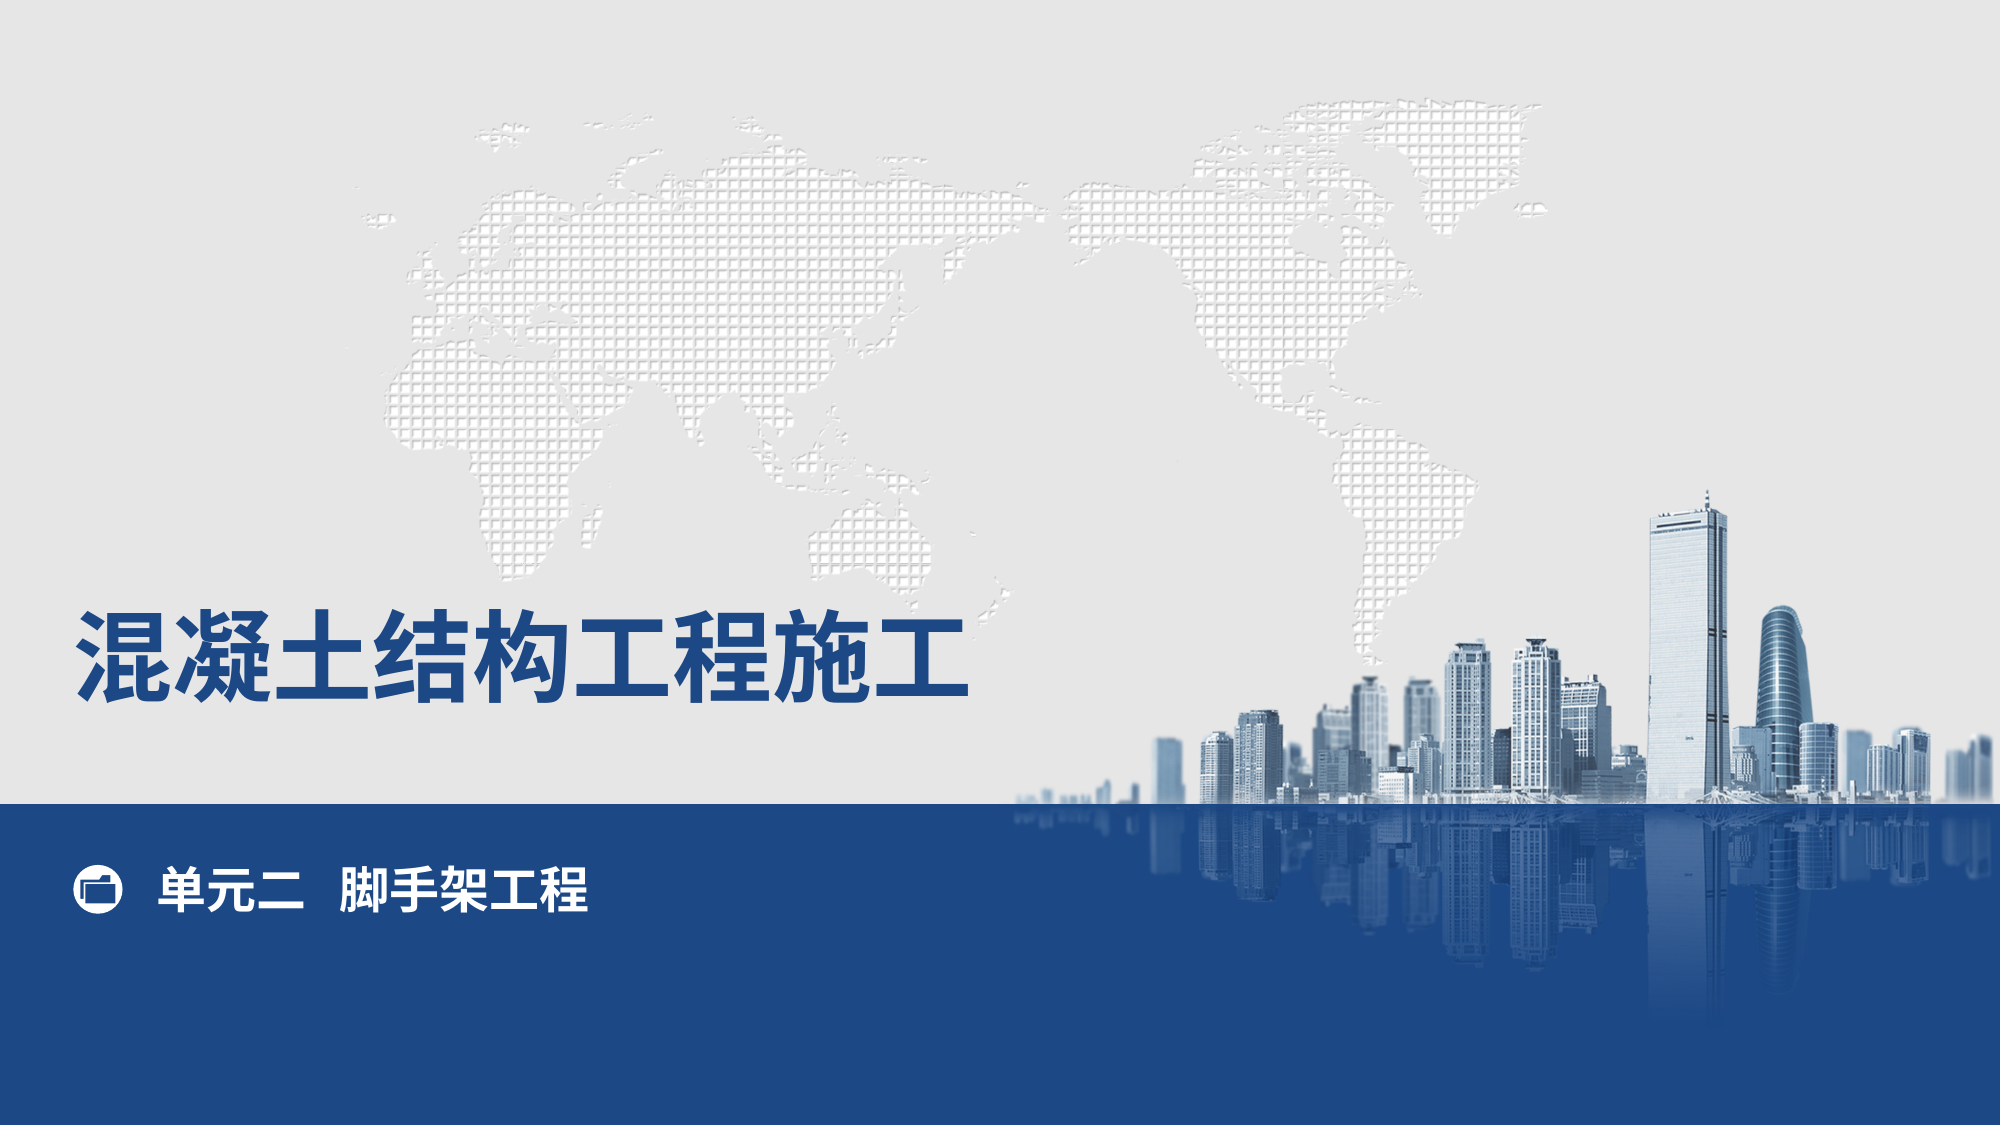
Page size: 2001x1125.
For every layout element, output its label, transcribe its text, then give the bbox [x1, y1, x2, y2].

text_box 混凝土结构工程施工 [57, 587, 914, 723]
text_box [73, 851, 609, 928]
picture [343, 82, 1572, 697]
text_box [919, 460, 2000, 1125]
text_box [0, 804, 914, 1125]
